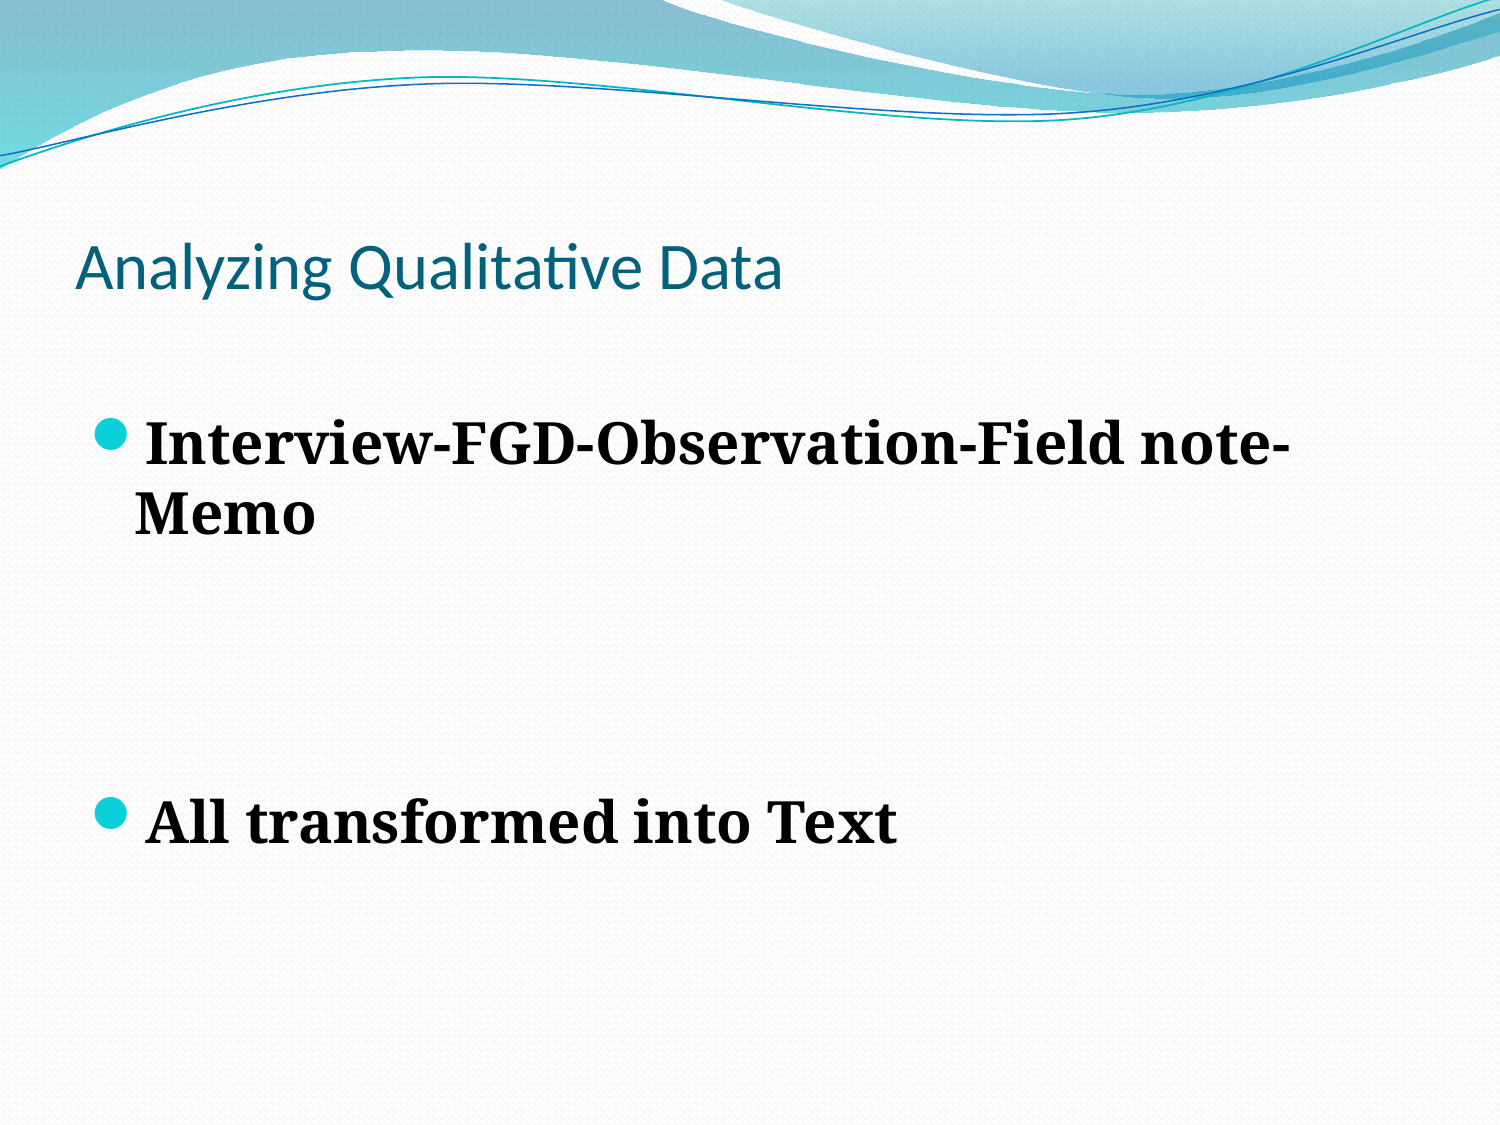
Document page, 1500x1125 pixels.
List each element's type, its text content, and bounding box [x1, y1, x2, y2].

list Interview-FGD-Observation-Field note-Memo All transformed into Text [74, 317, 1426, 1038]
title Analyzing Qualitative Data [74, 115, 1426, 304]
